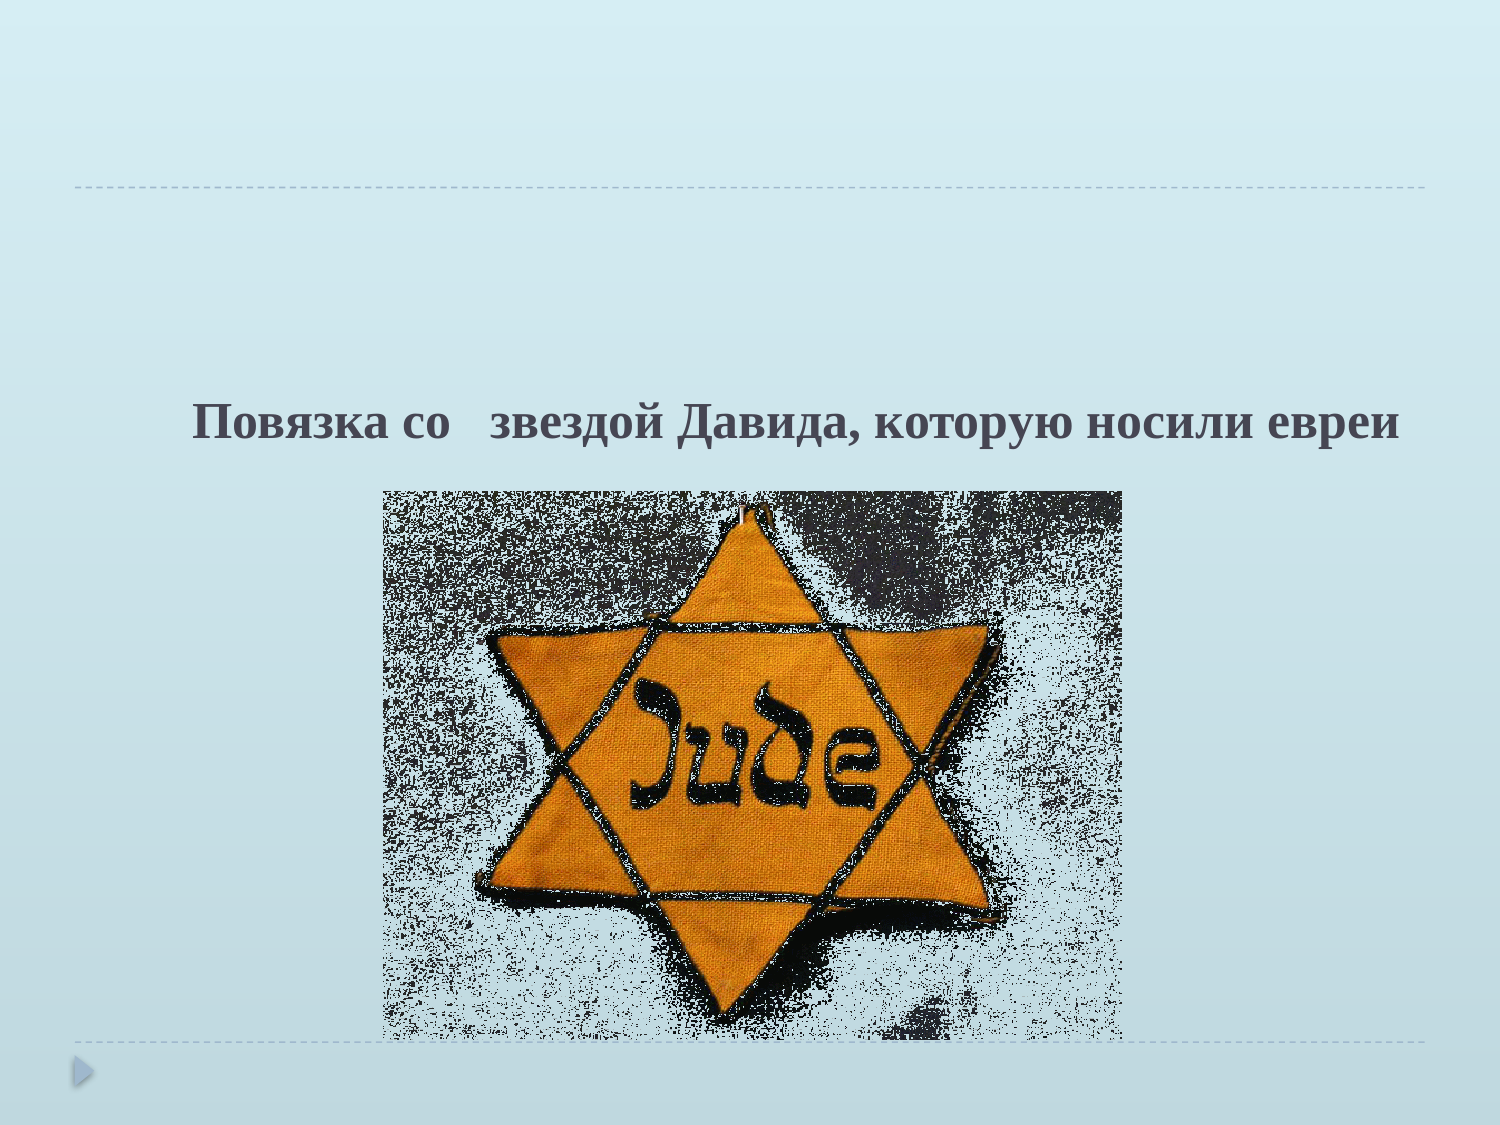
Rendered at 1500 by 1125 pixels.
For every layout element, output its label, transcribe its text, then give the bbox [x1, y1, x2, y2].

title Повязка со звездой Давида, которую носили евреи [171, 338, 1437, 457]
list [383, 491, 1123, 1040]
